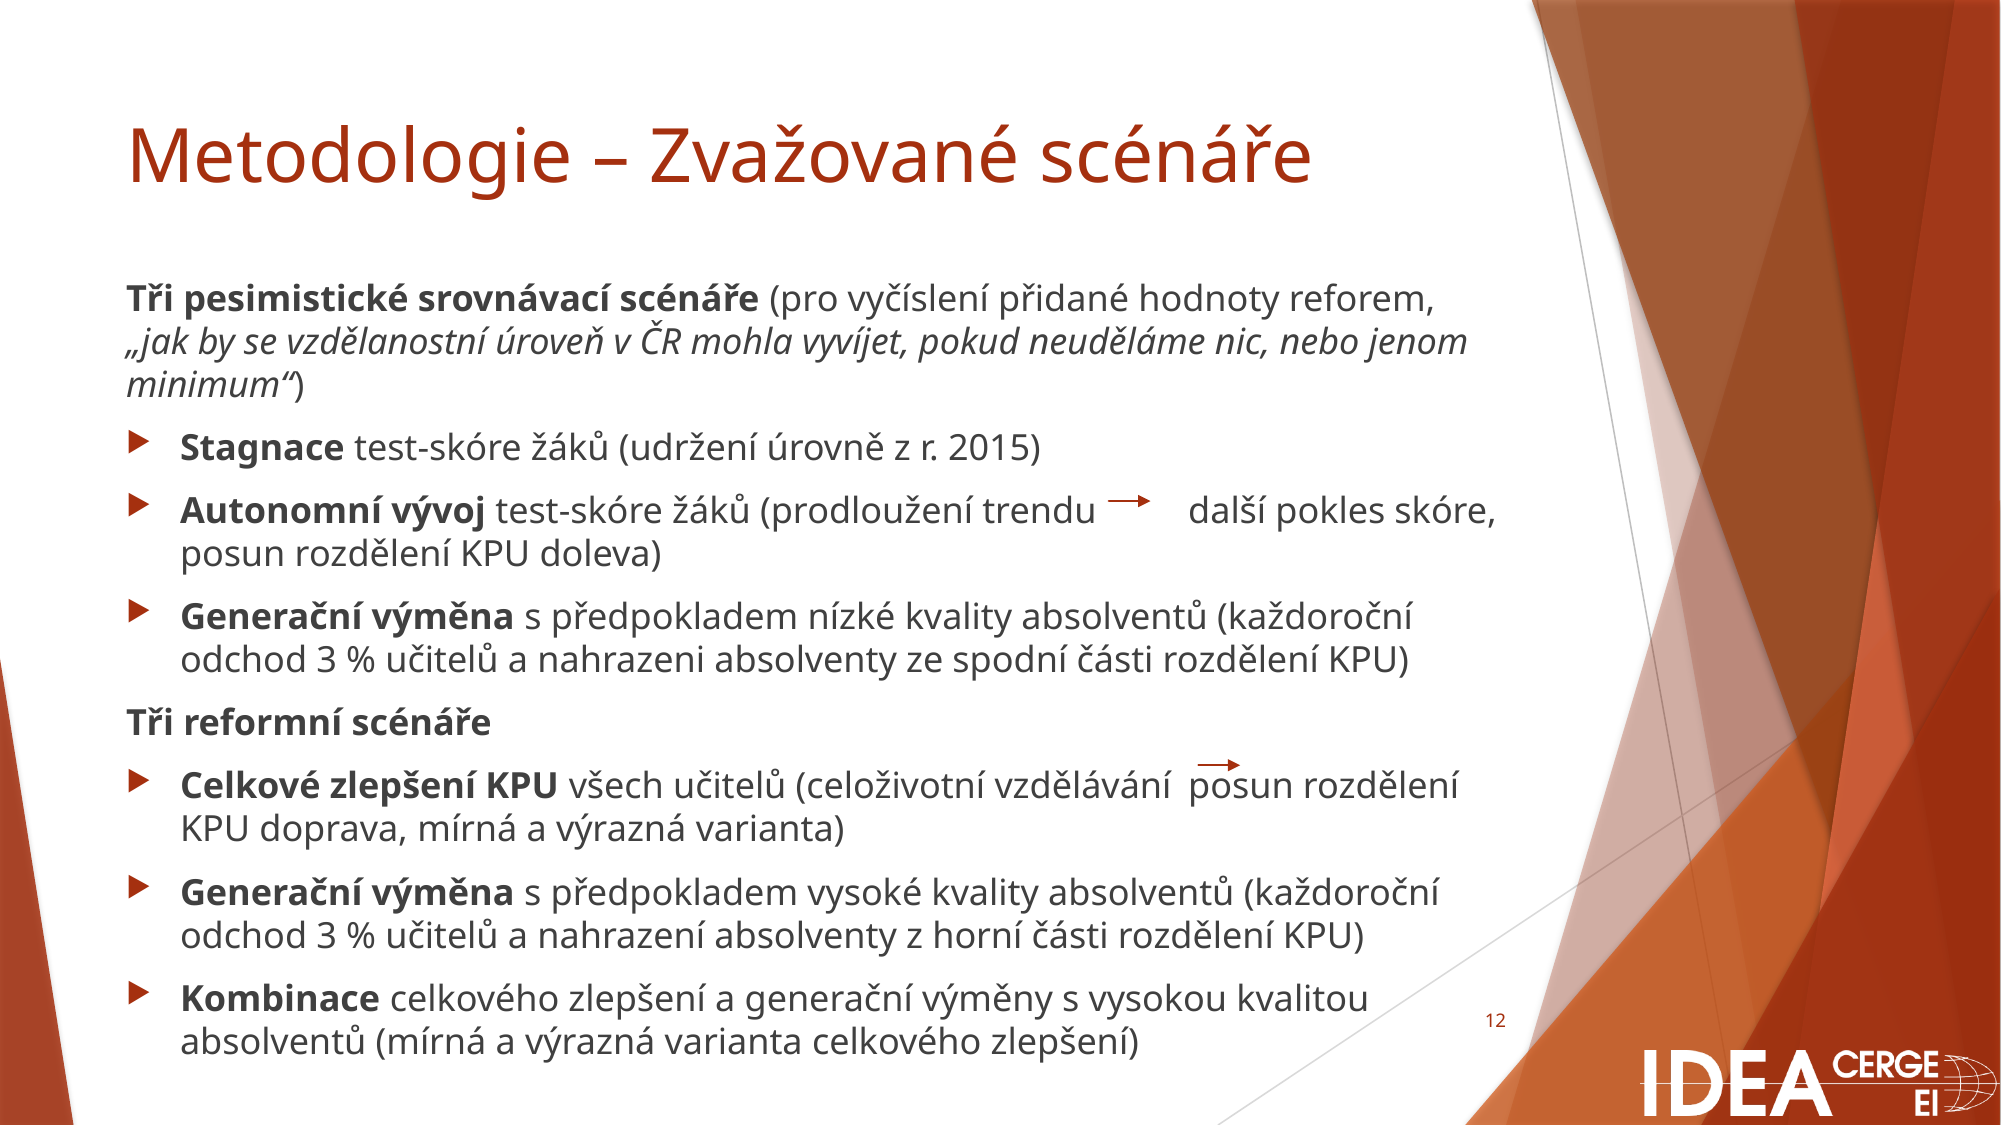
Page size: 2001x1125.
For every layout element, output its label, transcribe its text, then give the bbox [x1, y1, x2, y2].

list Tři pesimistické srovnávací scénáře (pro vyčíslení přidané hodnoty reforem, „jak by se vzdělanostní úroveň v ČR mohla vyvíjet, pokud neuděláme nic, nebo jenom minimum“) Stagnace test-skóre žáků (udržení úrovně z r. 2015) Autonomní vývoj test-skóre žáků (prodloužení trendu další pokles skóre, posun rozdělení KPU doleva) Generační výměna s předpokladem nízké kvality absolventů (každoroční odchod 3 % učitelů a nahrazeni absolventy ze spodní části rozdělení KPU) Tři reformní scénáře Celkové zlepšení KPU všech učitelů (celoživotní vzdělávání posun rozdělení KPU doprava, mírná a výrazná varianta) Generační výměna s předpokladem vysoké kvality absolventů (každoroční odchod 3 % učitelů a nahrazení absolventy z horní části rozdělení KPU) Kombinace celkového zlepšení a generační výměny s vysokou kvalitou absolventů (mírná a výrazná varianta celkového zlepšení) [111, 267, 1522, 1075]
title Metodologie – Zvažované scénáře [111, 99, 1522, 212]
picture [1640, 1050, 2000, 1117]
slide_number 12 [1409, 991, 1522, 1051]
